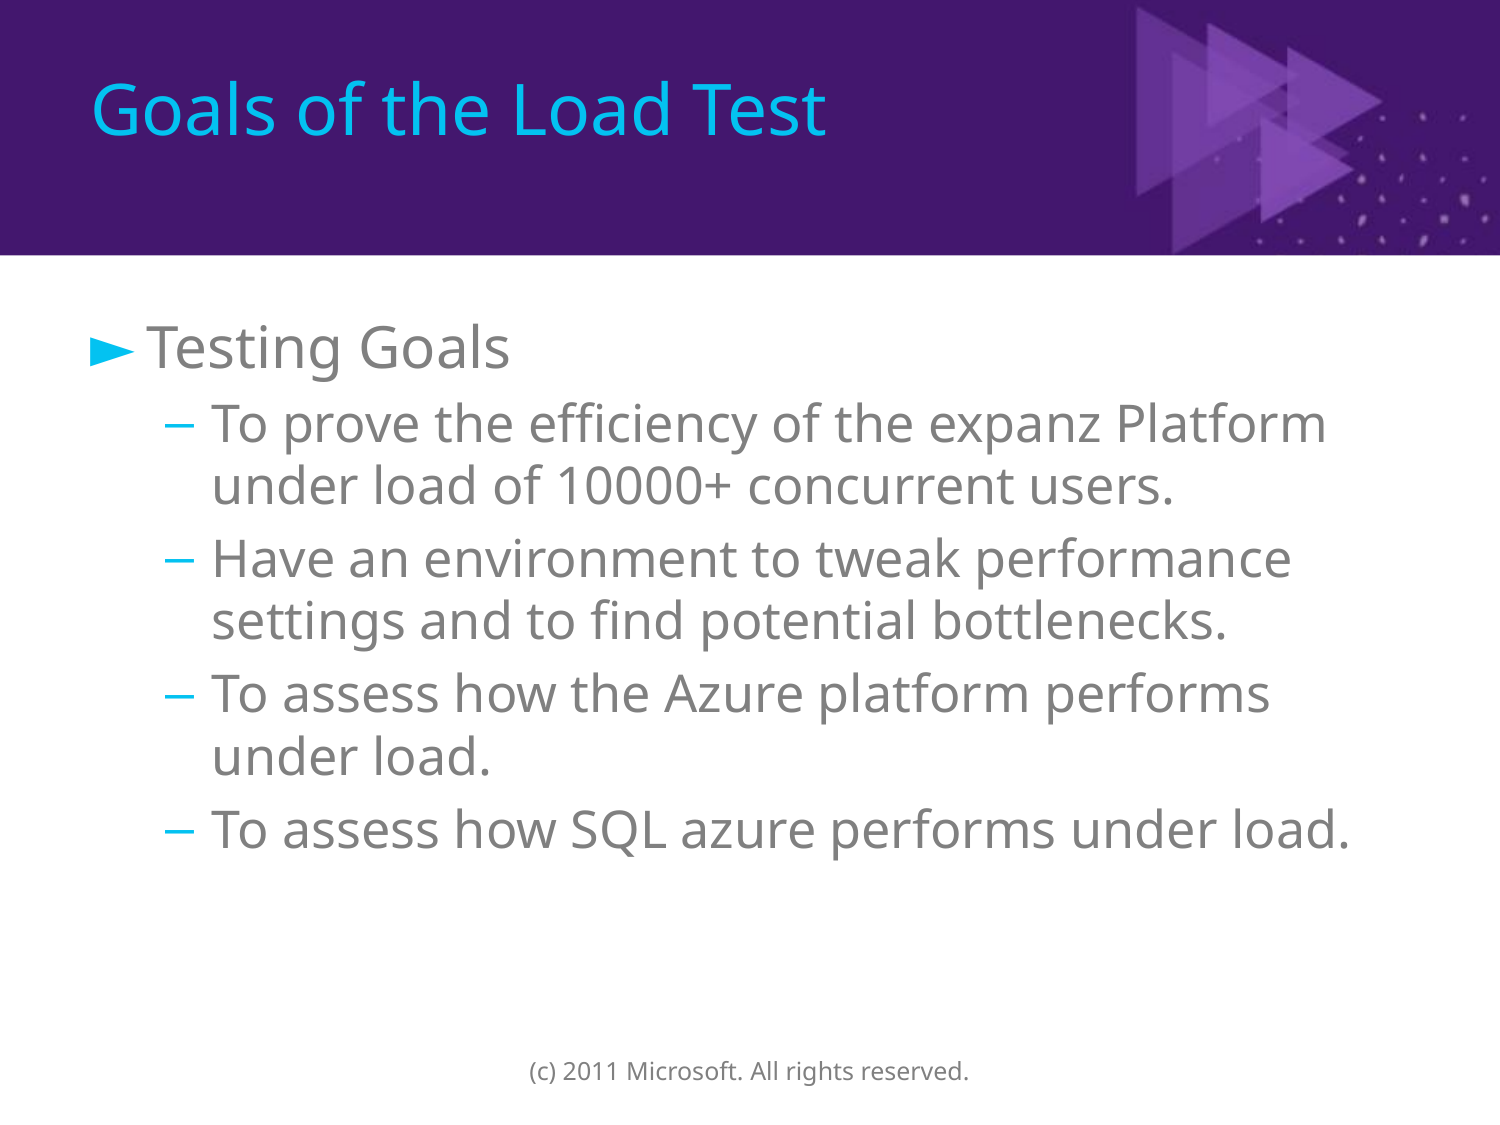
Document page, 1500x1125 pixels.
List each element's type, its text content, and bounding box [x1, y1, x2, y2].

footer (c) 2011 Microsoft. All rights reserved. [512, 1042, 988, 1103]
picture [0, 0, 1500, 255]
list Testing Goals To prove the efficiency of the expanz Platform under load of 10000+ concurrent users. Have an environment to tweak performance settings and to find potential bottlenecks. To assess how the Azure platform performs under load. To assess how SQL azure performs under load. [75, 302, 1425, 1005]
title Goals of the Load Test [75, 56, 1425, 244]
